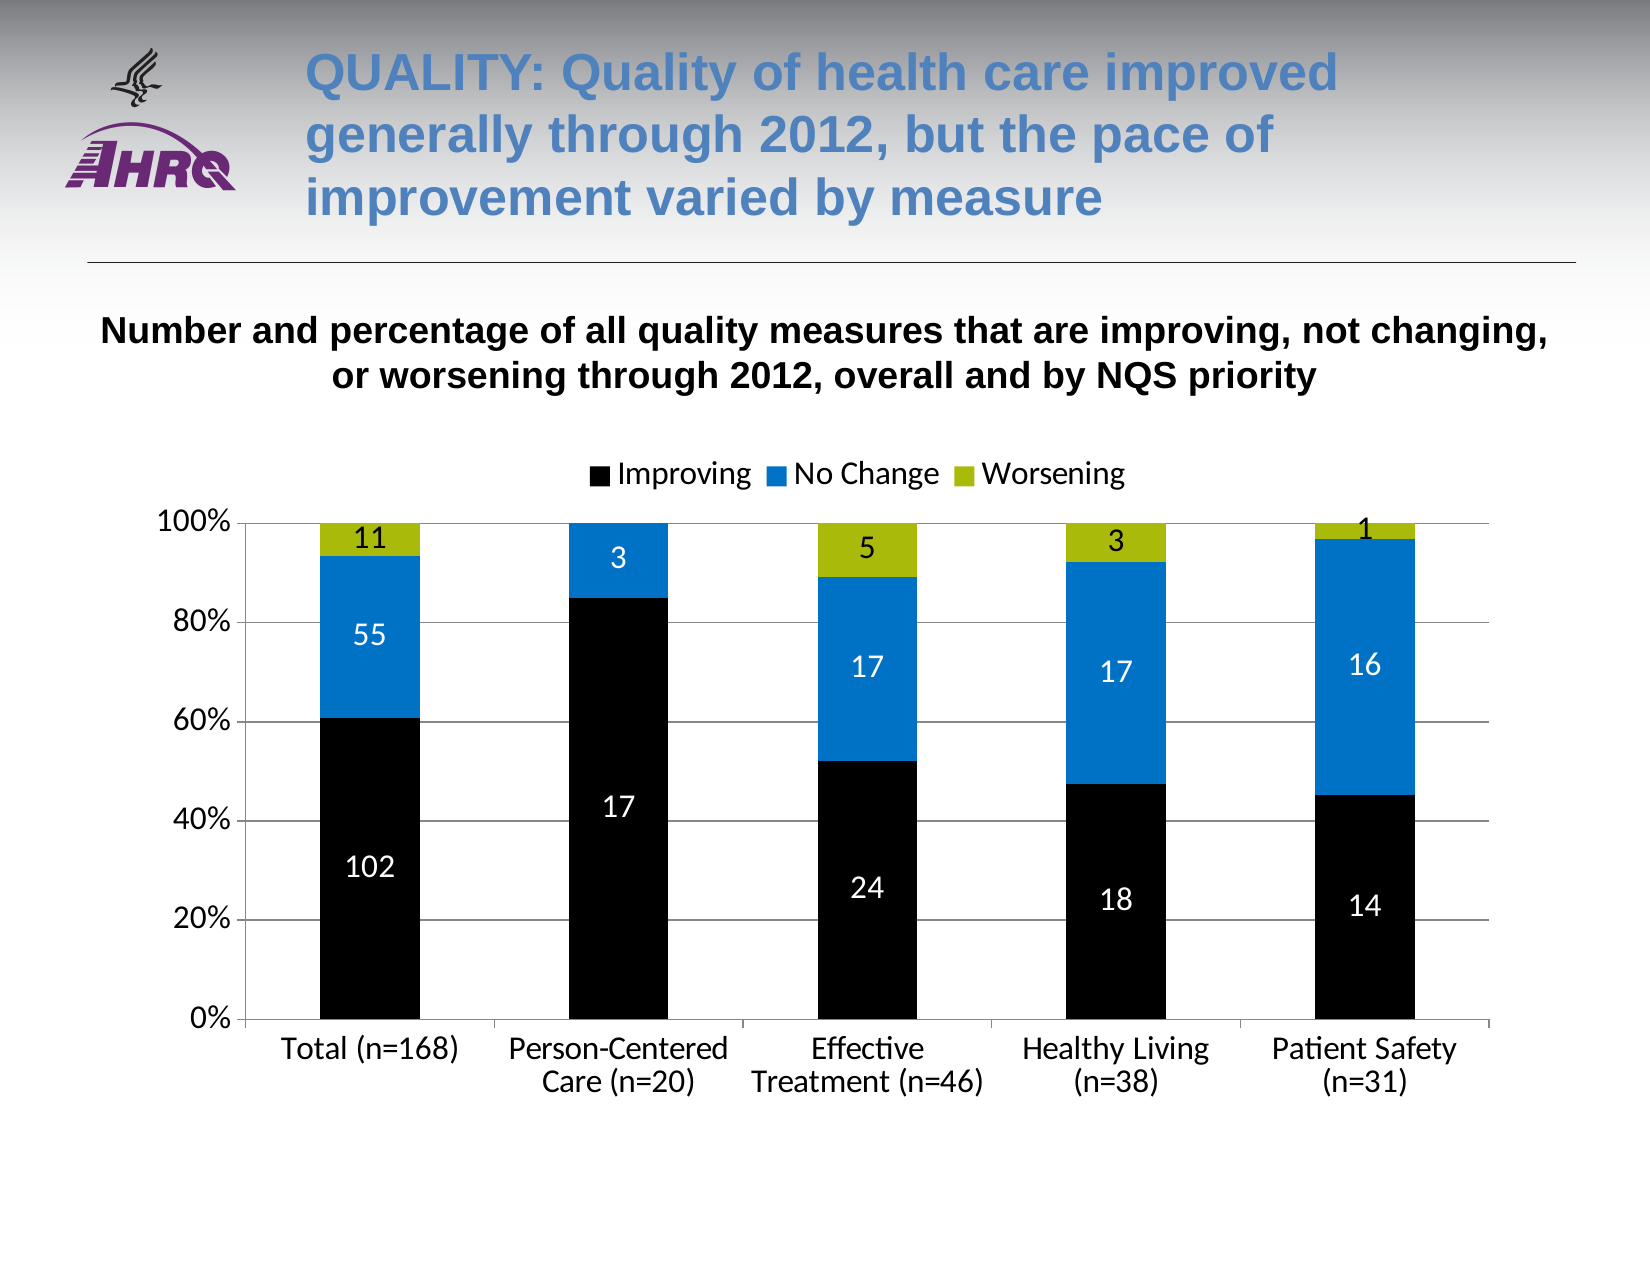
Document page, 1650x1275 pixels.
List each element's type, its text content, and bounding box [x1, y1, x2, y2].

chart [149, 449, 1501, 1120]
list Number and percentage of all quality measures that are improving, not changing, or worsening through 2012, overall and by NQS priority [82, 297, 1568, 1139]
title QUALITY: Quality of health care improved generally through 2012, but the pace of improvement varied by measure [288, 51, 1568, 213]
picture [0, 0, 1650, 1275]
